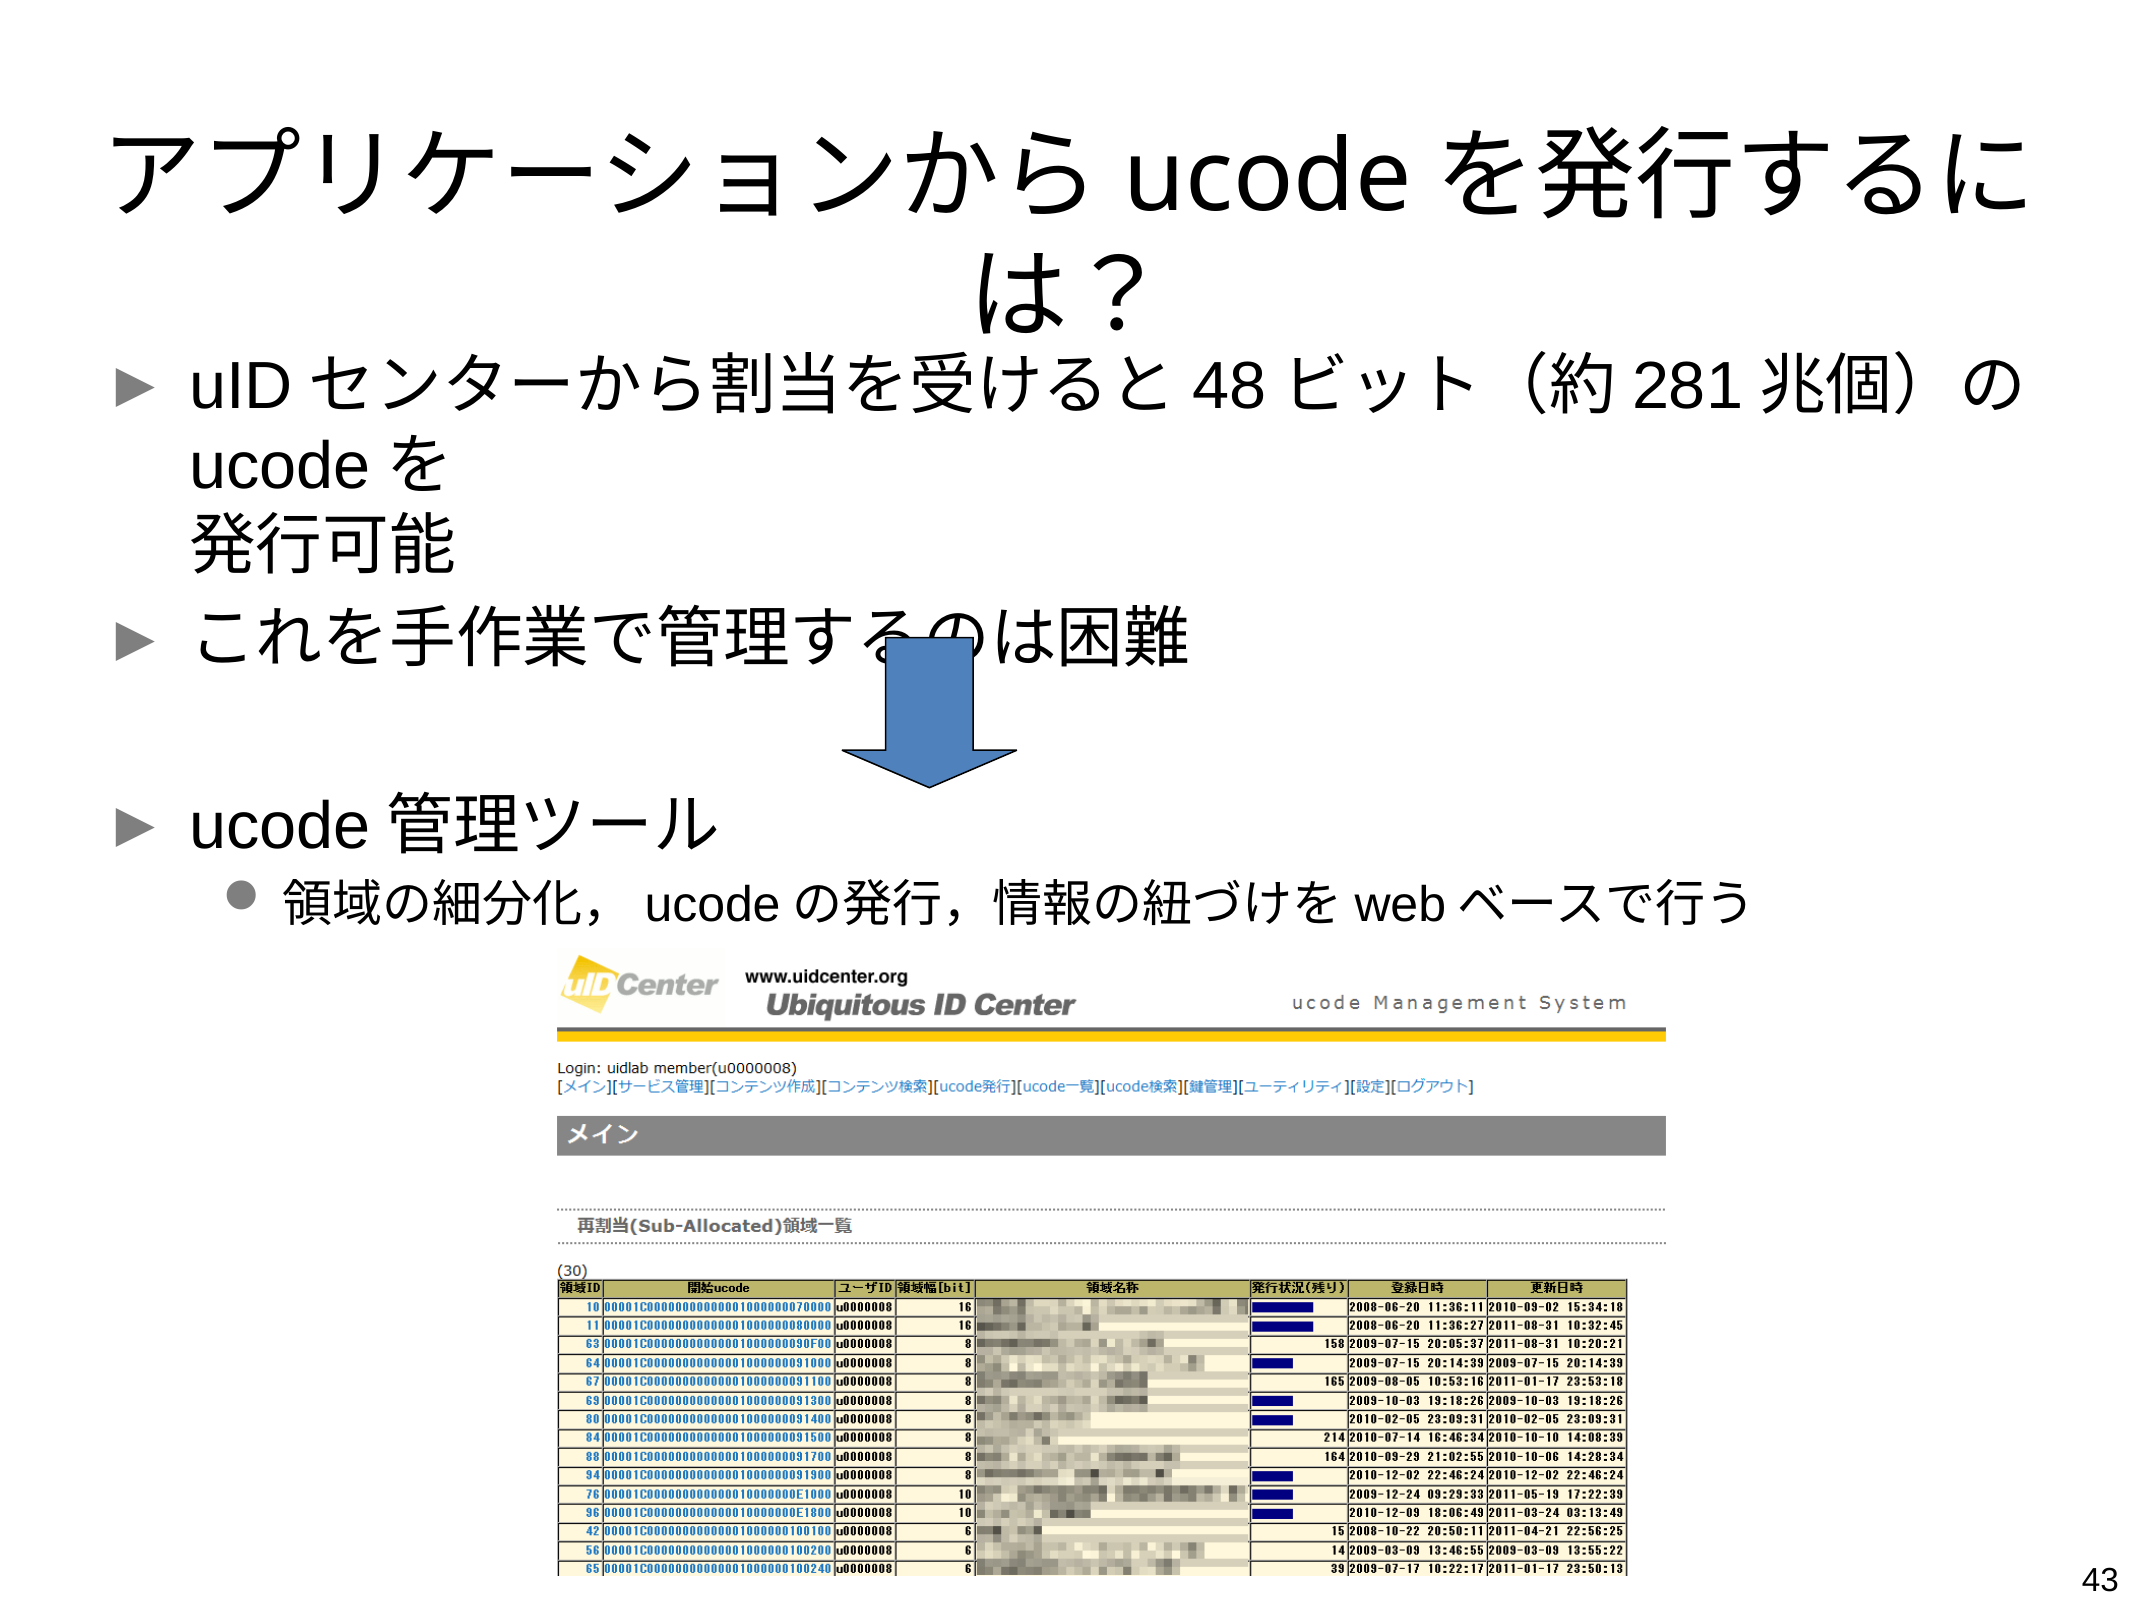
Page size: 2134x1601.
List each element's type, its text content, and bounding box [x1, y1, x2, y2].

slide_number 43 [1635, 1549, 2134, 1601]
text_box [841, 637, 1017, 788]
list uIDセンターから割当を受けると48ビット（約281兆個）のucodeを 発行可能 これを手作業で管理するのは困難 ucode管理ツール 領域の細分化，ucodeの発行，情報の紐づけをwebベースで行う [62, 351, 2075, 923]
picture [554, 948, 1669, 1576]
title アプリケーションからucodeを発行するには？ [62, 107, 2075, 351]
